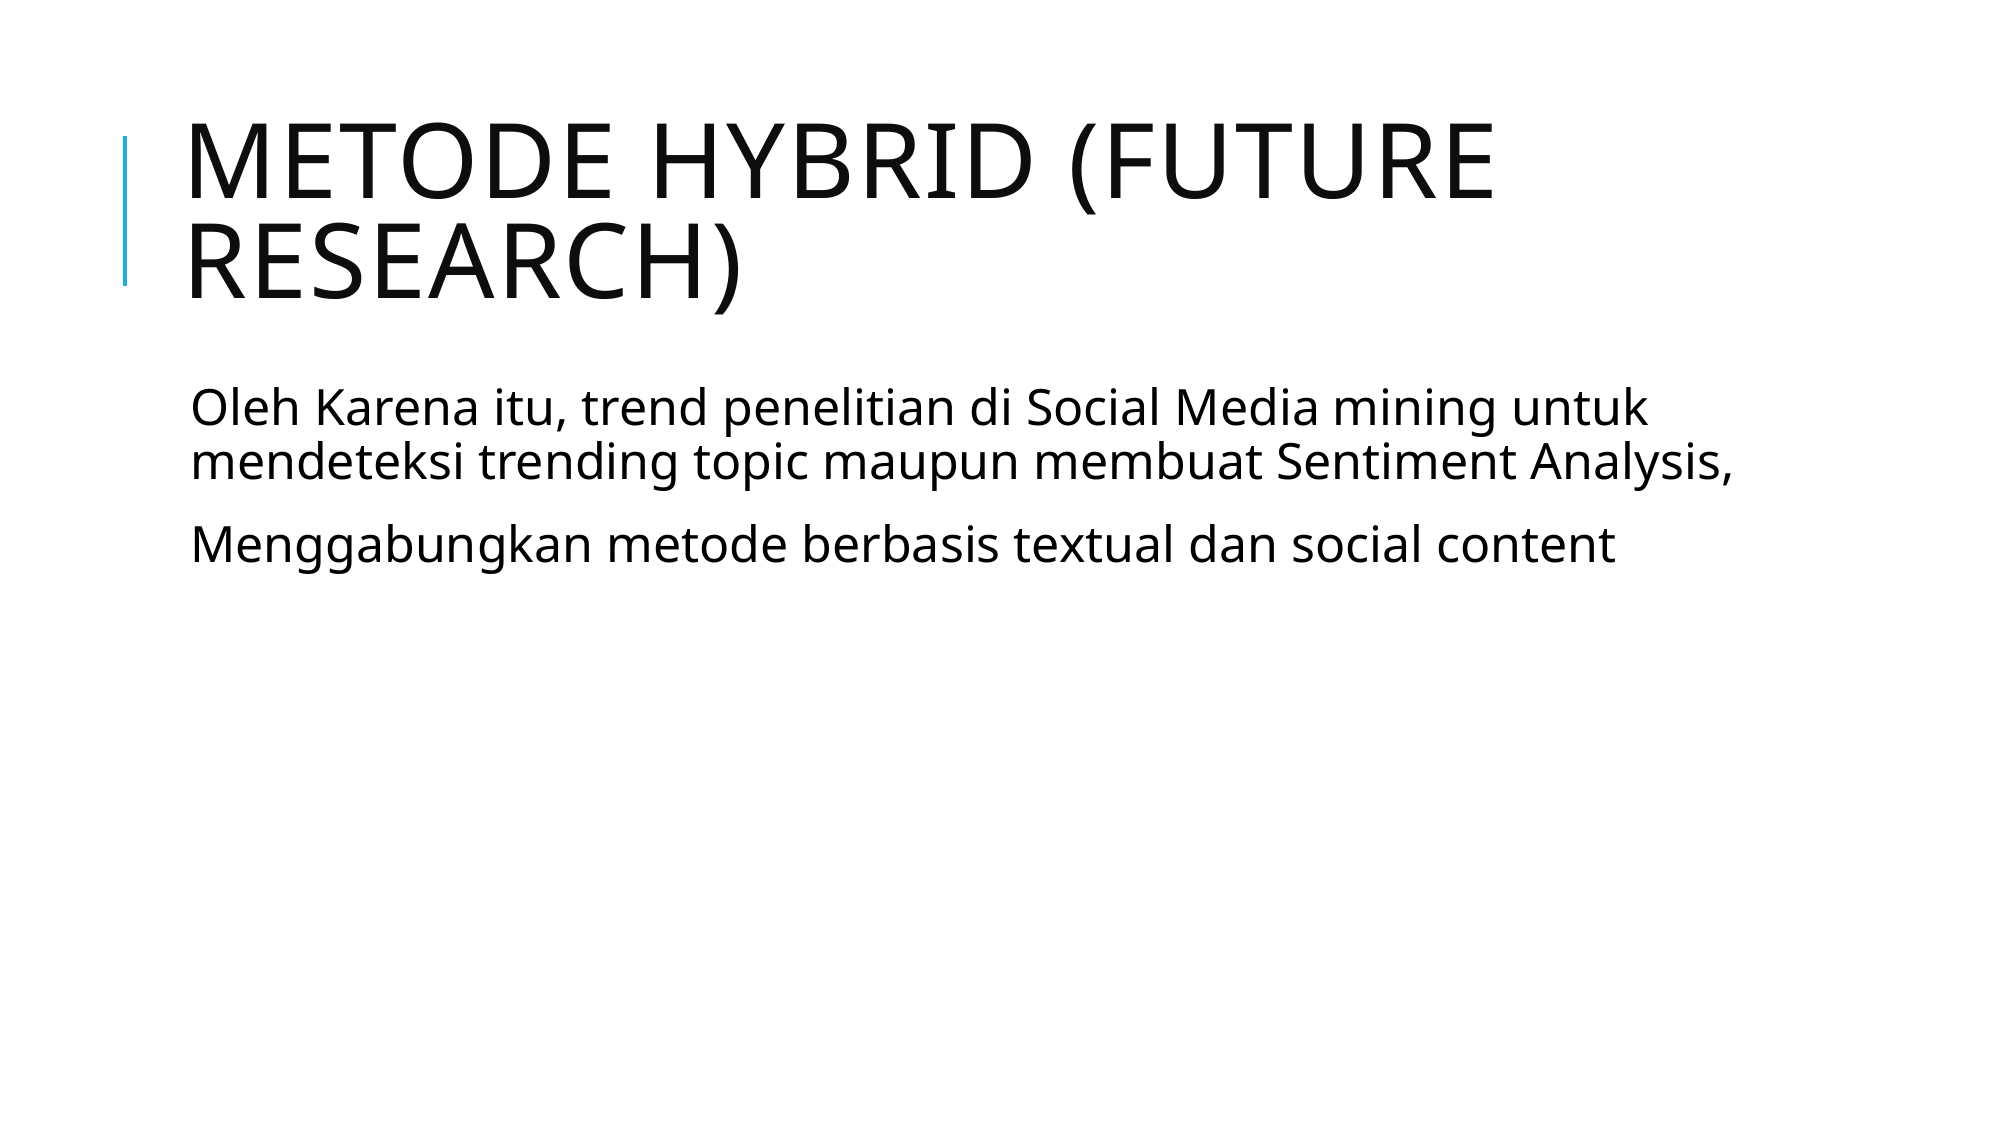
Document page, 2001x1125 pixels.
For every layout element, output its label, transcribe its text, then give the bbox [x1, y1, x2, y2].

title Metode Hybrid (Future Research) [168, 96, 1763, 342]
list Oleh Karena itu, trend penelitian di Social Media mining untuk mendeteksi trending topic maupun membuat Sentiment Analysis, Menggabungkan metode berbasis textual dan social content [168, 375, 1763, 1035]
